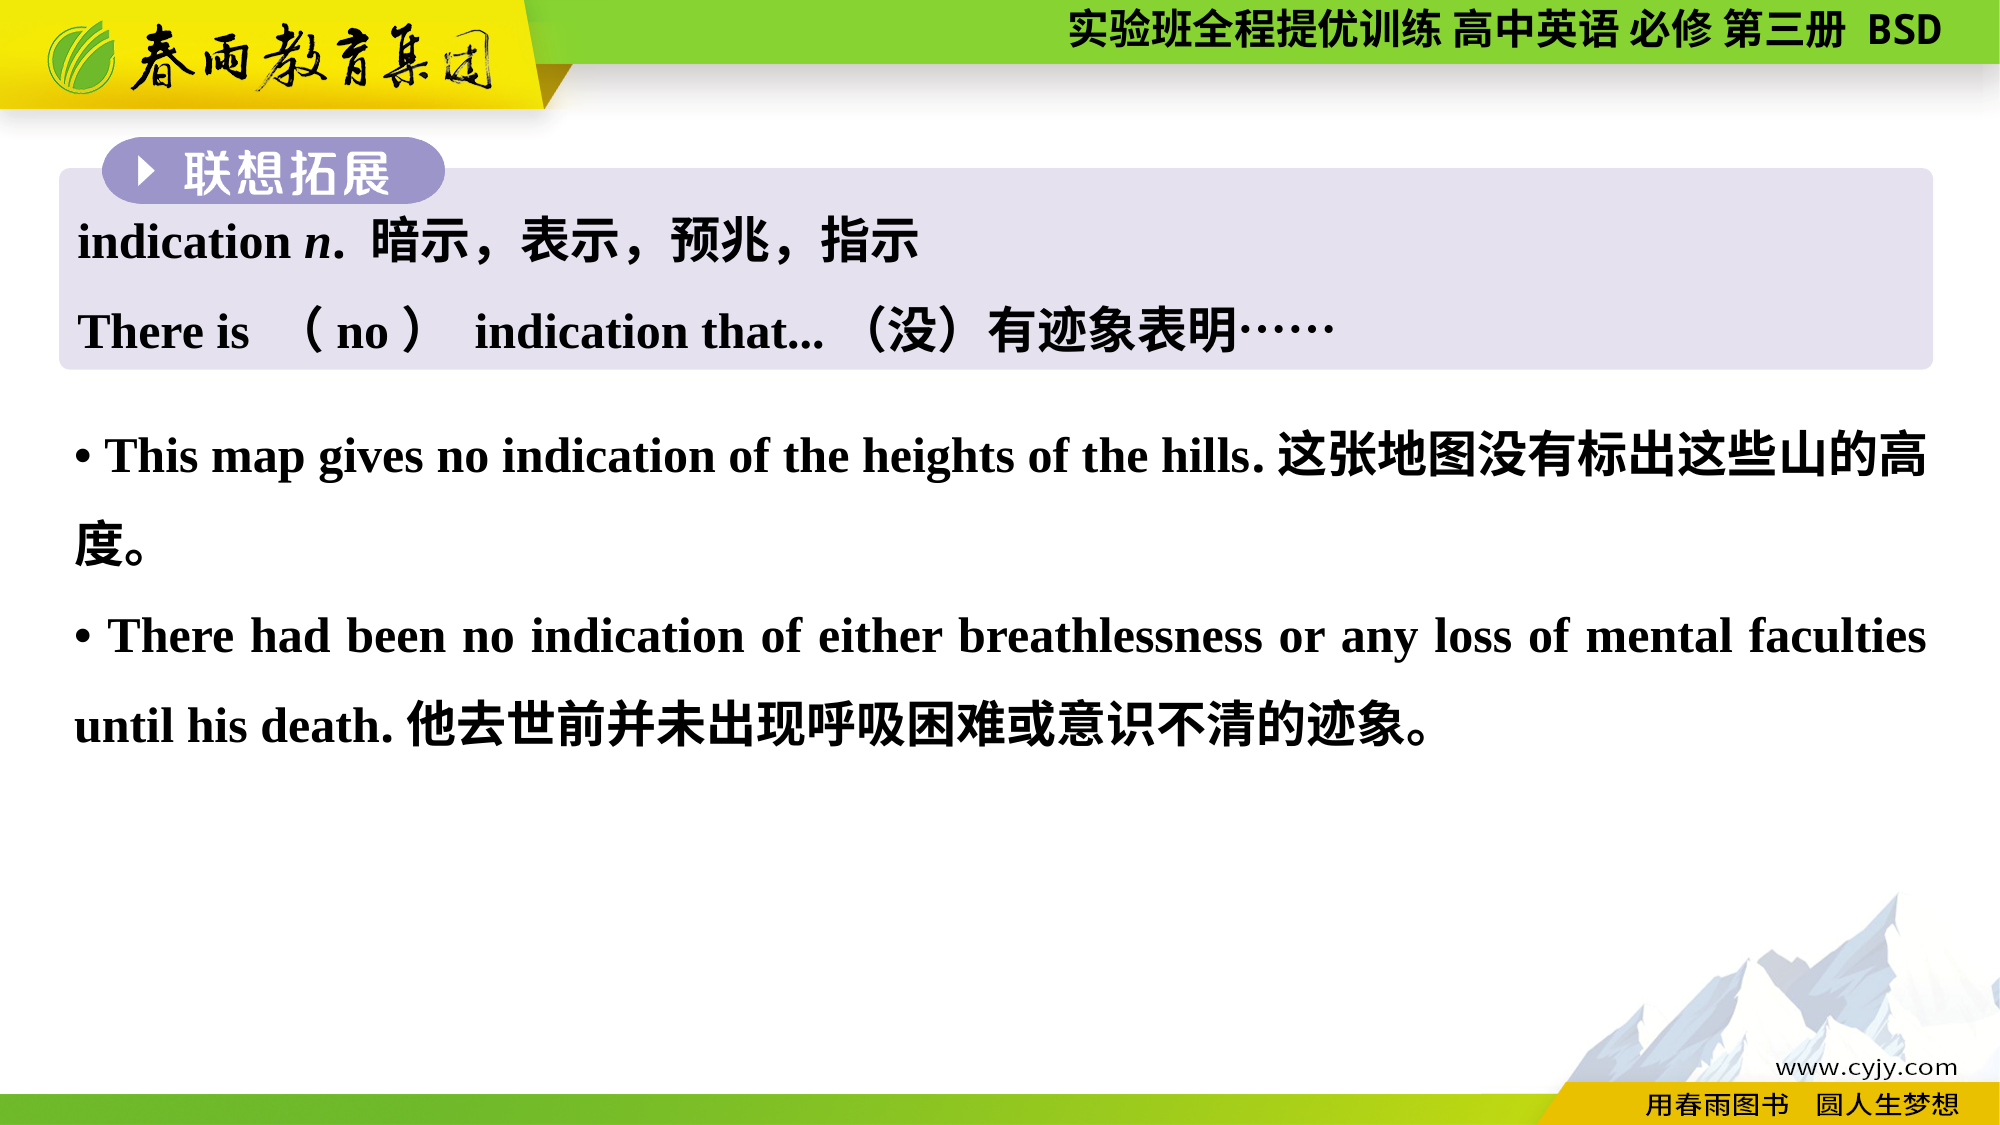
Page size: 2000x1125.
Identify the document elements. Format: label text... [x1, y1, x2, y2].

list • This map gives no indication of the heights of the hills.这张地图没有标出这些山的高度。 • There had been no indication of either breathlessness or any loss of mental faculties until his death.他去世前并未出现呼吸困难或意识不清的迹象。 [59, 385, 1944, 753]
text_box indication n. 暗示，表示，预兆，指示 There is （no） indication that...（没）有迹象表明…… [59, 168, 1934, 370]
picture [0, 0, 2000, 1125]
